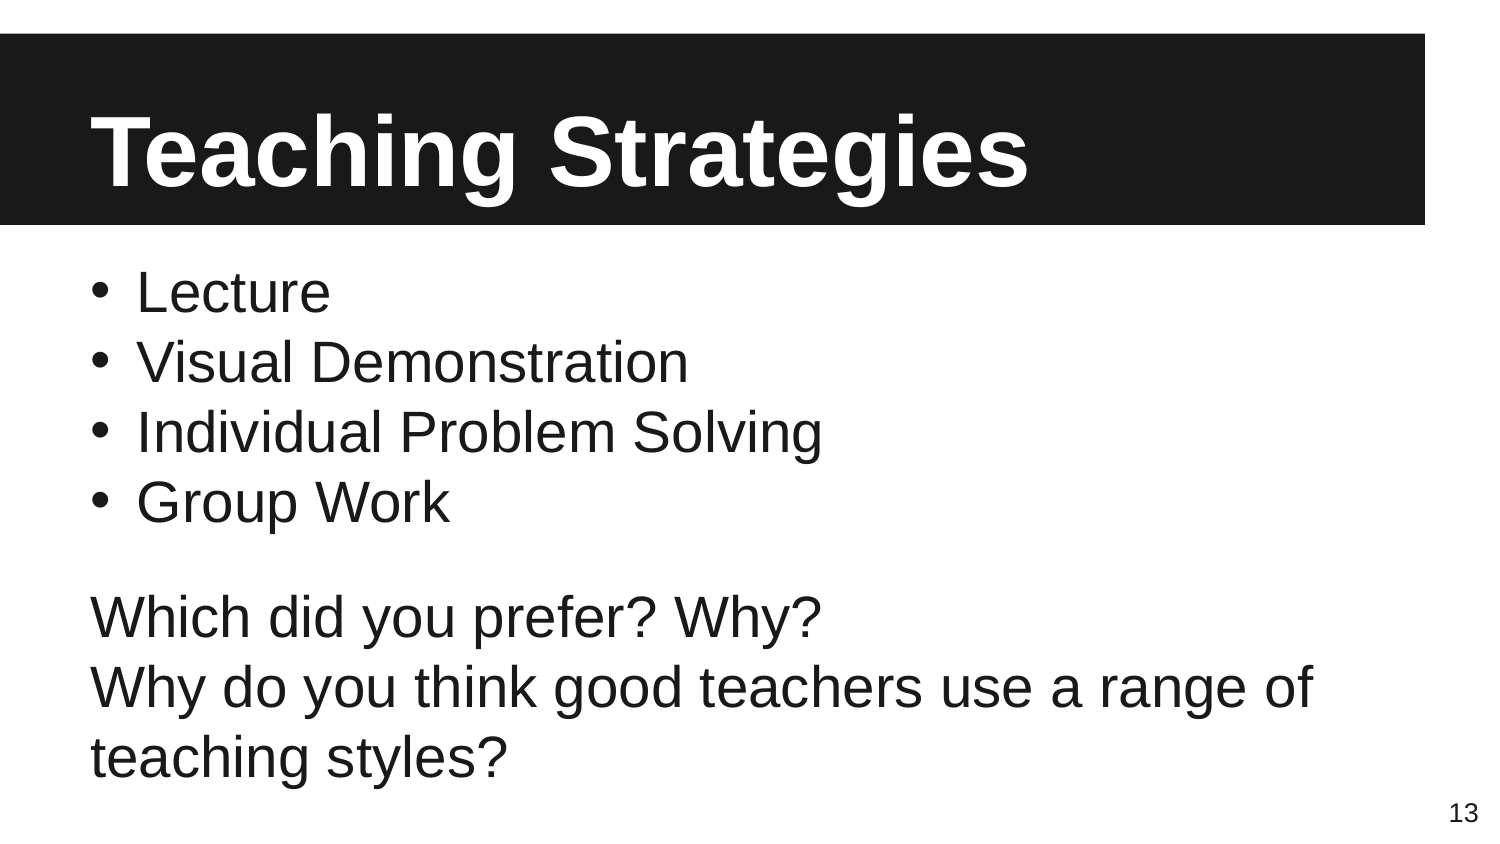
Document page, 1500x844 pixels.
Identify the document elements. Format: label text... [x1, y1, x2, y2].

list Lecture Visual Demonstration Individual Problem Solving Group Work Which did you prefer? Why? Why do you think good teachers use a range of teaching styles? [75, 239, 1425, 808]
title Teaching Strategies [75, 33, 1425, 221]
slide_number 13 [1403, 779, 1494, 844]
